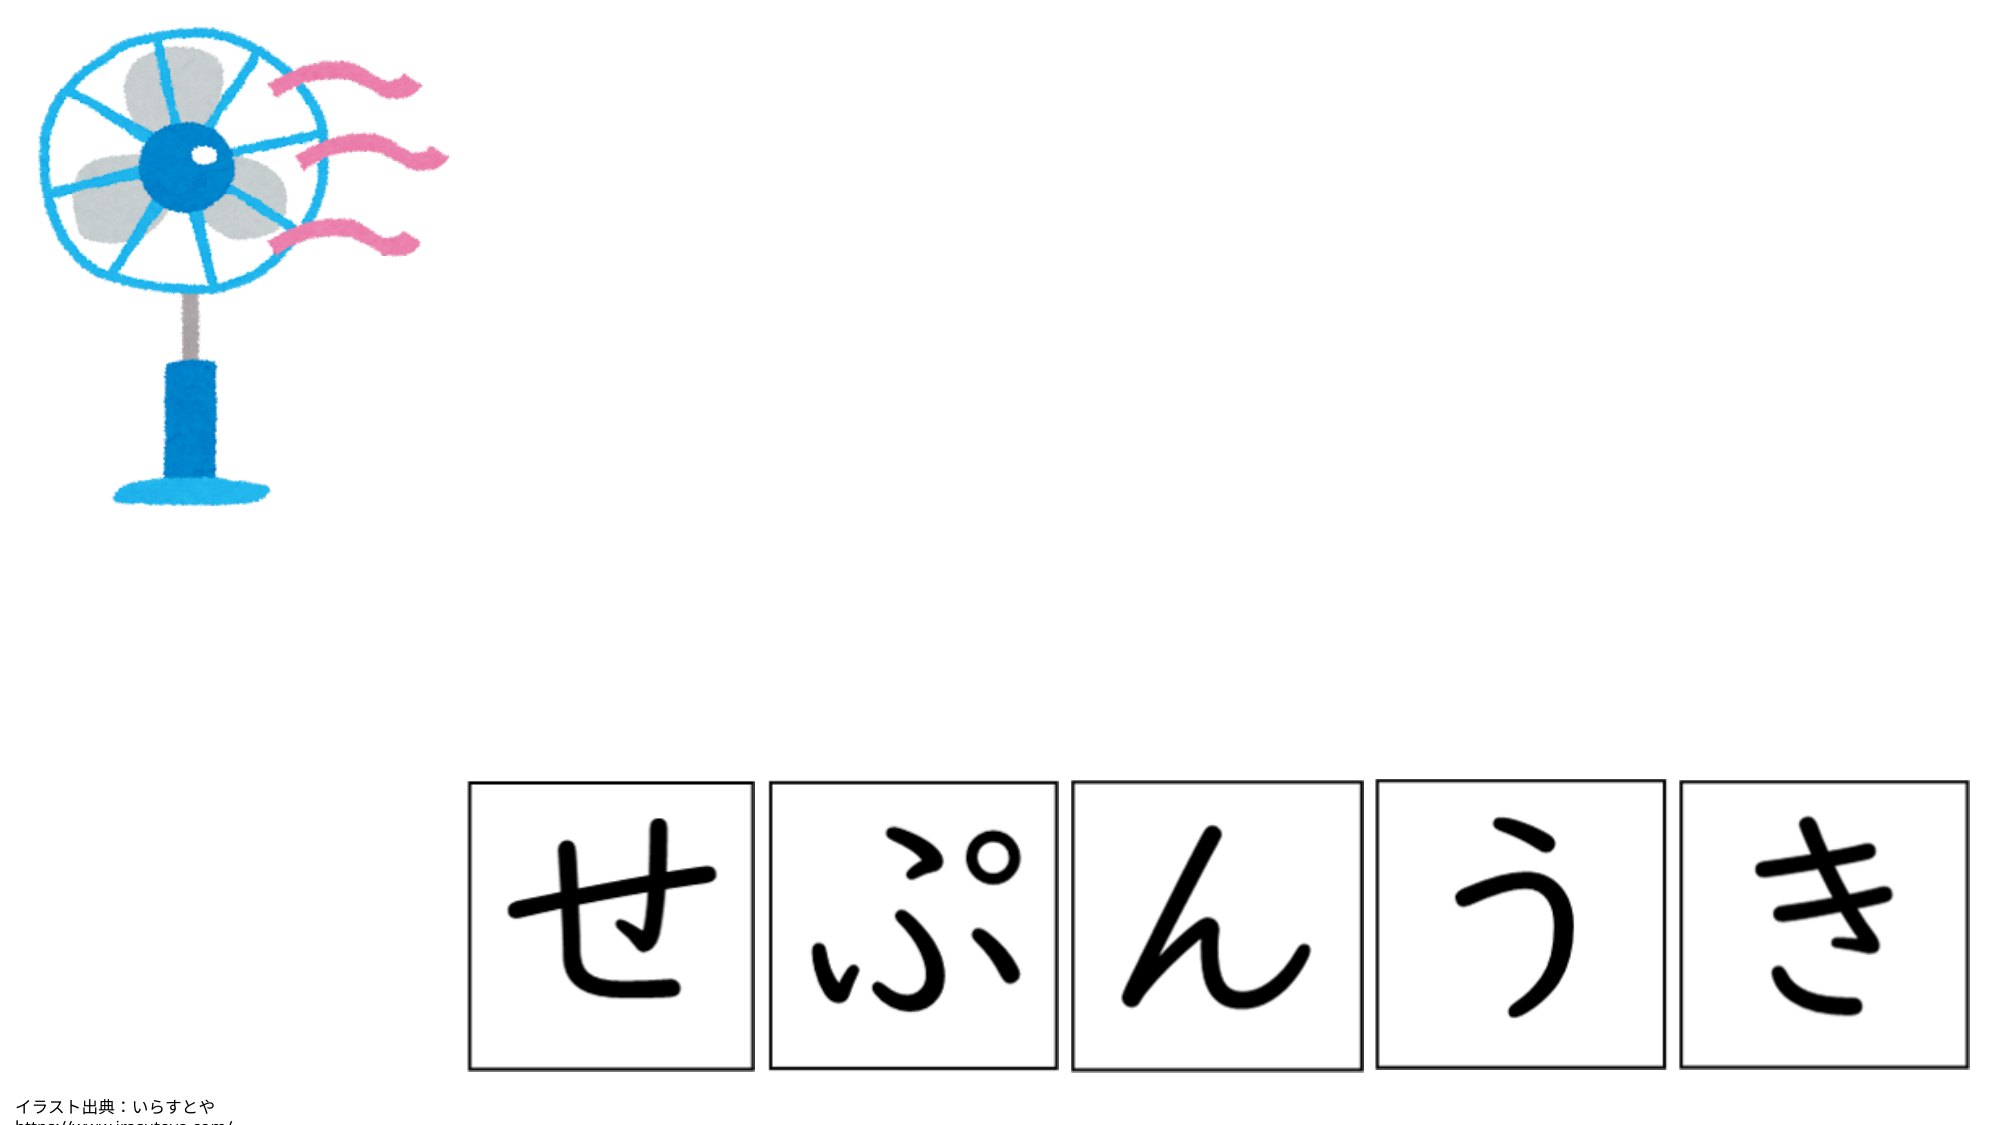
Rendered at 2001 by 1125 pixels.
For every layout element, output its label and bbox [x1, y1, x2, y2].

picture [1071, 780, 1364, 1073]
picture [1375, 779, 1668, 1070]
picture [1678, 780, 1970, 1070]
picture [465, 780, 755, 1072]
picture [768, 780, 1059, 1072]
list [23, 16, 453, 529]
